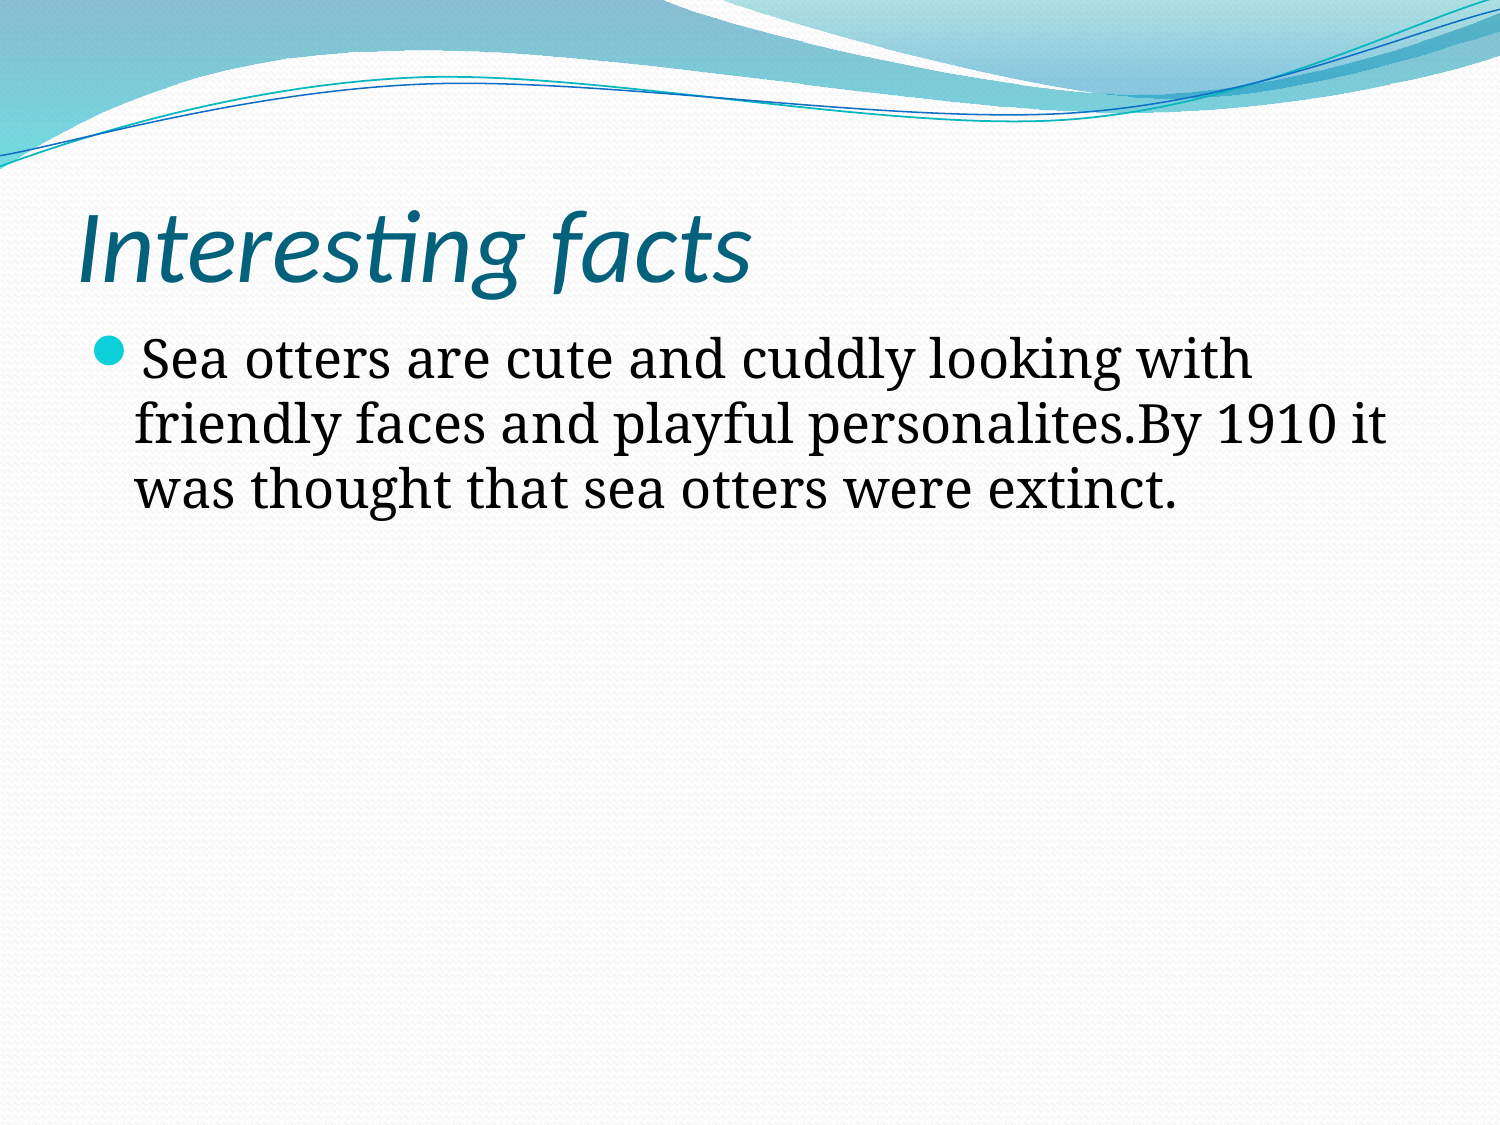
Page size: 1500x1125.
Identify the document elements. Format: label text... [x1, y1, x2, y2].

list Sea otters are cute and cuddly looking with friendly faces and playful personalites.By 1910 it was thought that sea otters were extinct. [75, 317, 1425, 1038]
title Interesting facts [75, 115, 1425, 303]
